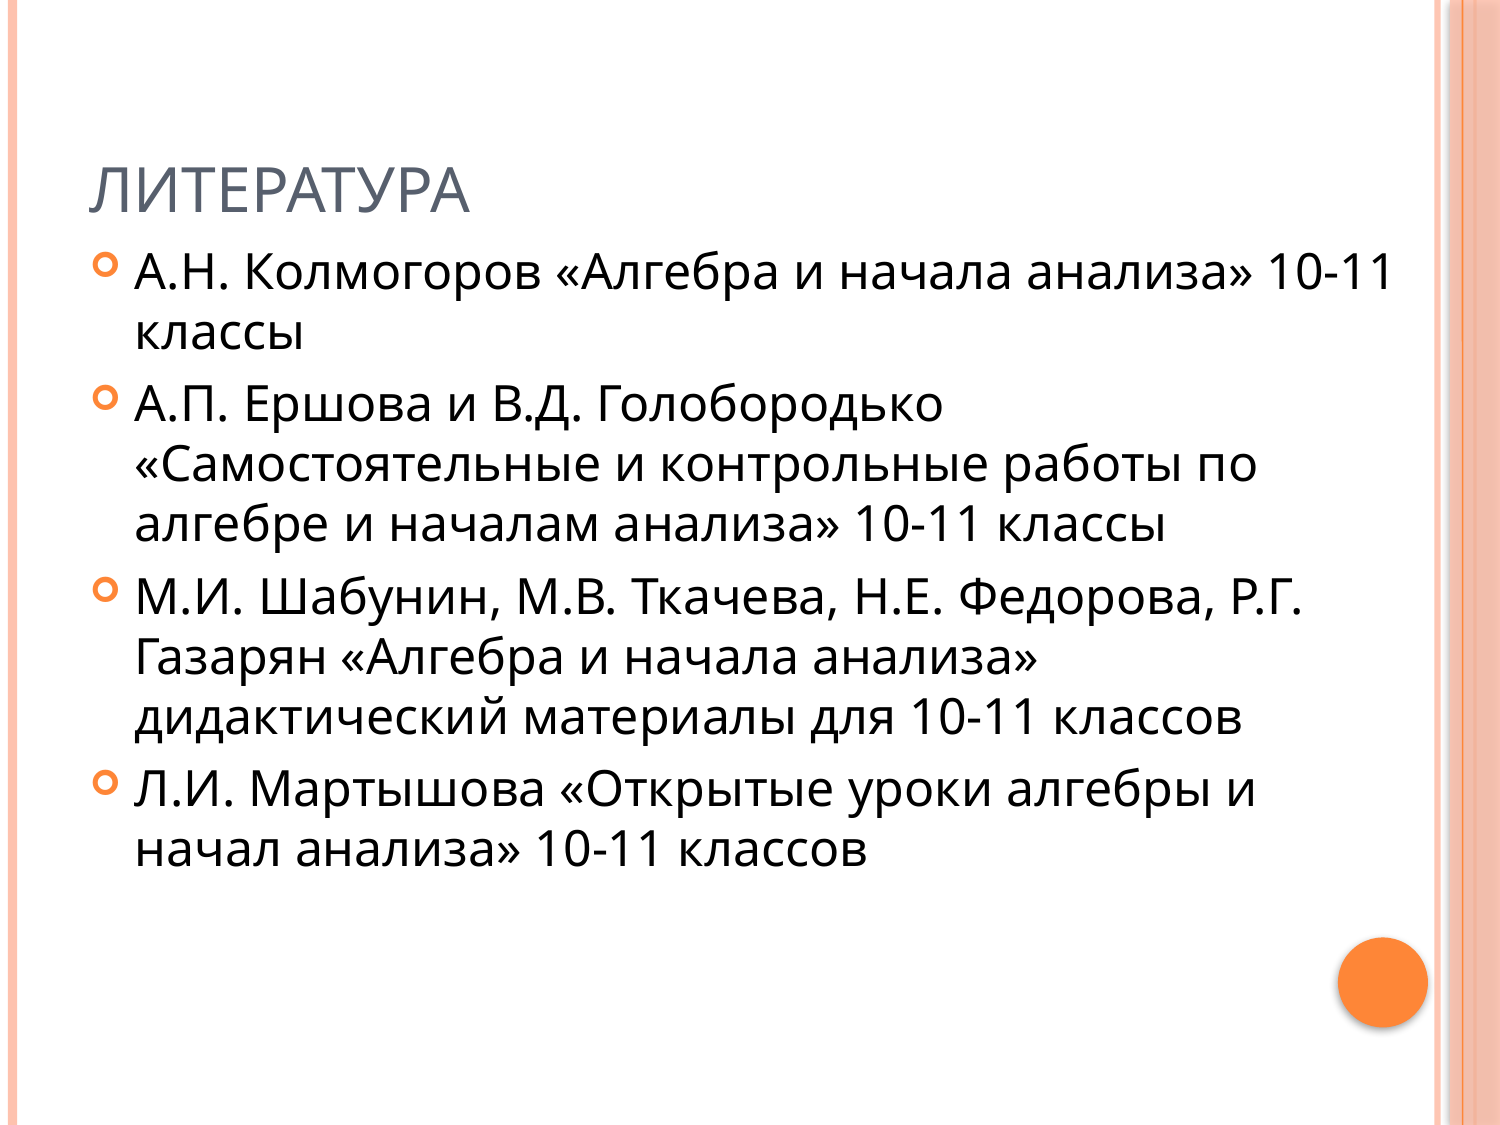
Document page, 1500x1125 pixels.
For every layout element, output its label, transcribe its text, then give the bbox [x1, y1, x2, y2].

list А.Н. Колмогоров «Алгебра и начала анализа» 10-11 классы А.П. Ершова и В.Д. Голобородько «Самостоятельные и контрольные работы по алгебре и началам анализа» 10-11 классы М.И. Шабунин, М.В. Ткачева, Н.Е. Федорова, Р.Г. Газарян «Алгебра и начала анализа» дидактический материалы для 10-11 классов Л.И. Мартышова «Открытые уроки алгебры и начал анализа» 10-11 классов [75, 231, 1425, 1083]
title Литература [75, 45, 1300, 231]
